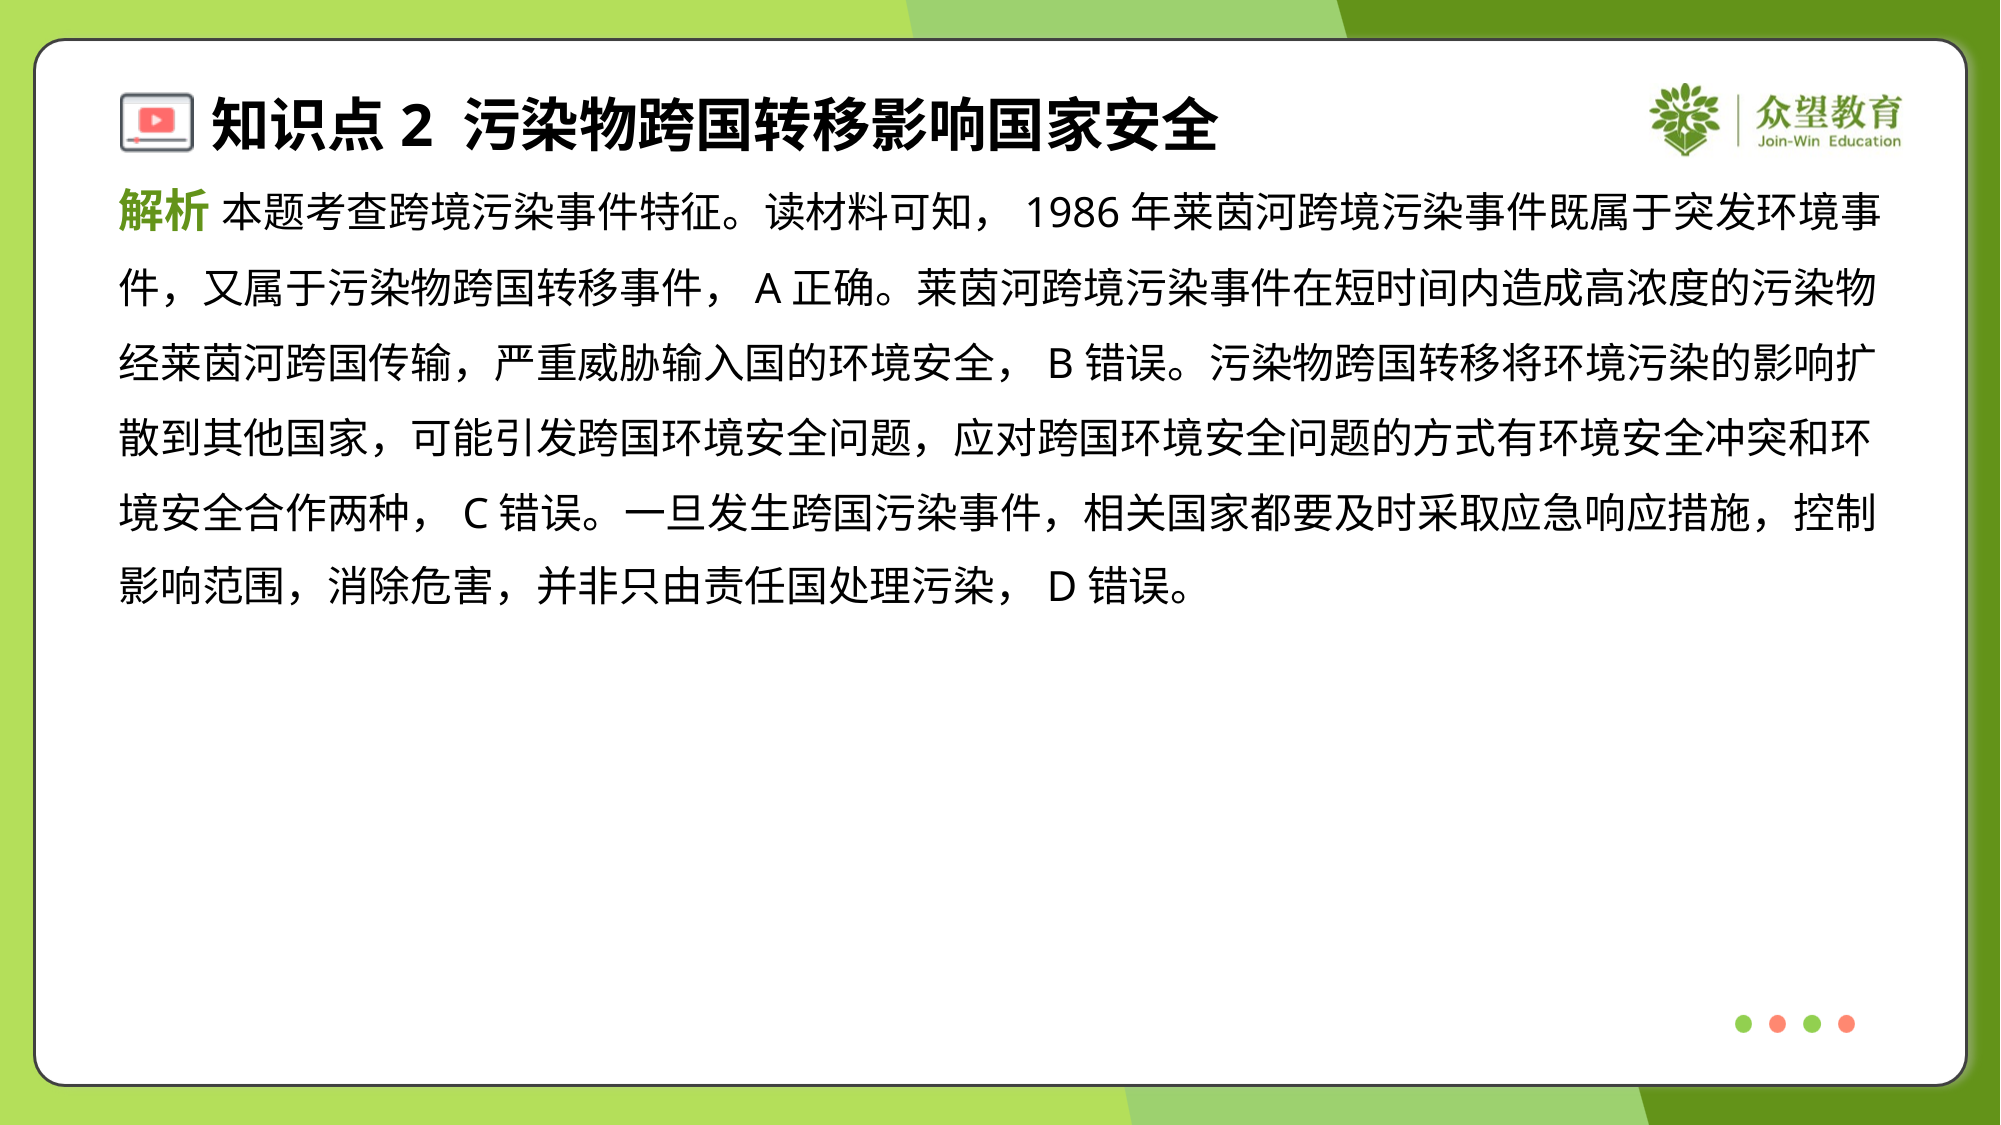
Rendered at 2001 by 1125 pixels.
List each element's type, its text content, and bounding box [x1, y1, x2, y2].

picture [0, 0, 2000, 1125]
text_box 解析 本题考查跨境污染事件特征。读材料可知，1986年莱茵河跨境污染事件既属于突发环境事 件，又属于污染物跨国转移事件，A正确。莱茵河跨境污染事件在短时间内造成高浓度的污染物 经莱茵河跨国传输，严重威胁输入国的环境安全，B错误。污染物跨国转移将环境污染的影响扩 散到其他国家，可能引发跨国环境安全问题，应对跨国环境安全问题的方式有环境安全冲突和环 境安全合作两种，C错误。一旦发生跨国污染事件，相关国家都要及时采取应急响应措施，控制 影响范围，消除危害，并非只由责任国处理污染，D错误。 [118, 159, 1883, 602]
